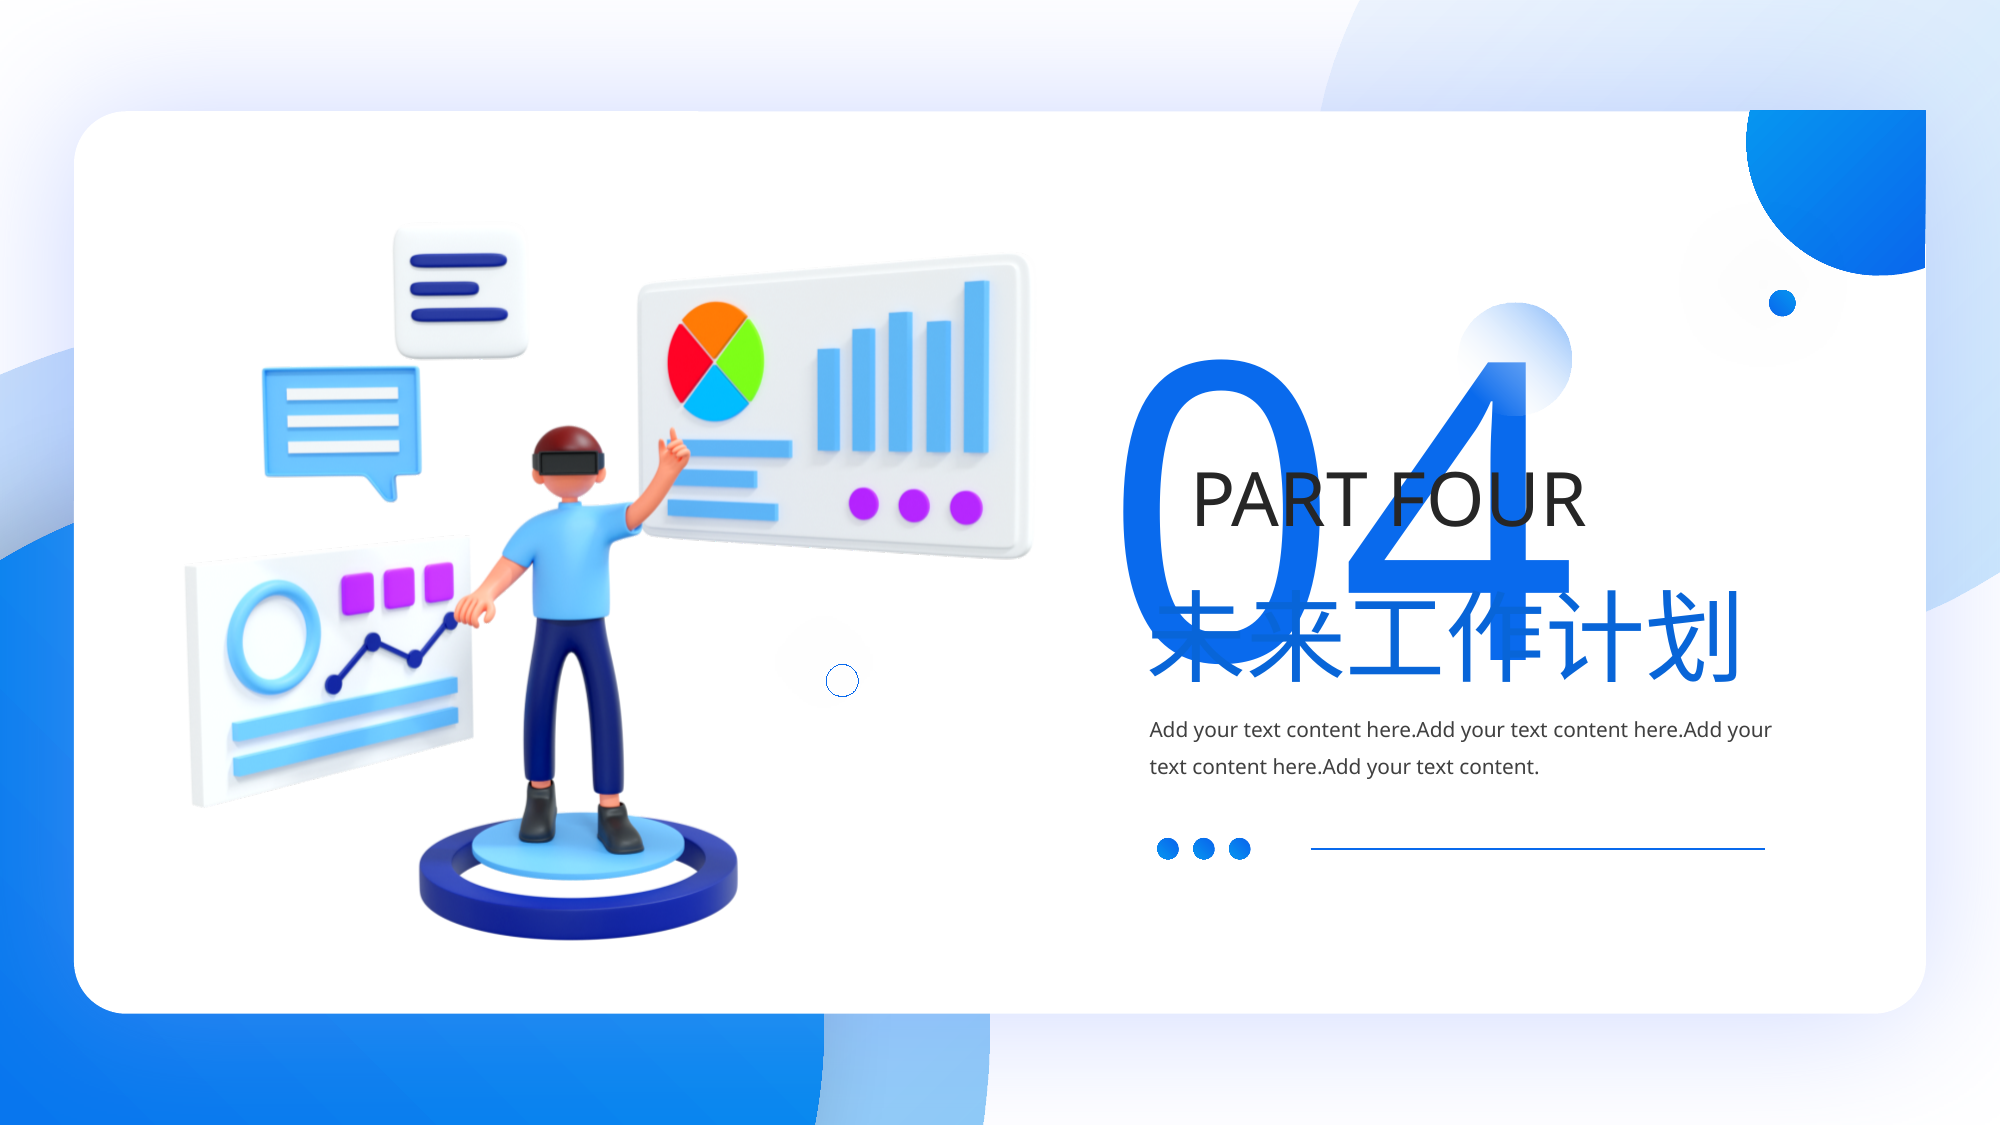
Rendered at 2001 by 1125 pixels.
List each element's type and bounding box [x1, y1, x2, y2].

text_box [0, 0, 2000, 1125]
